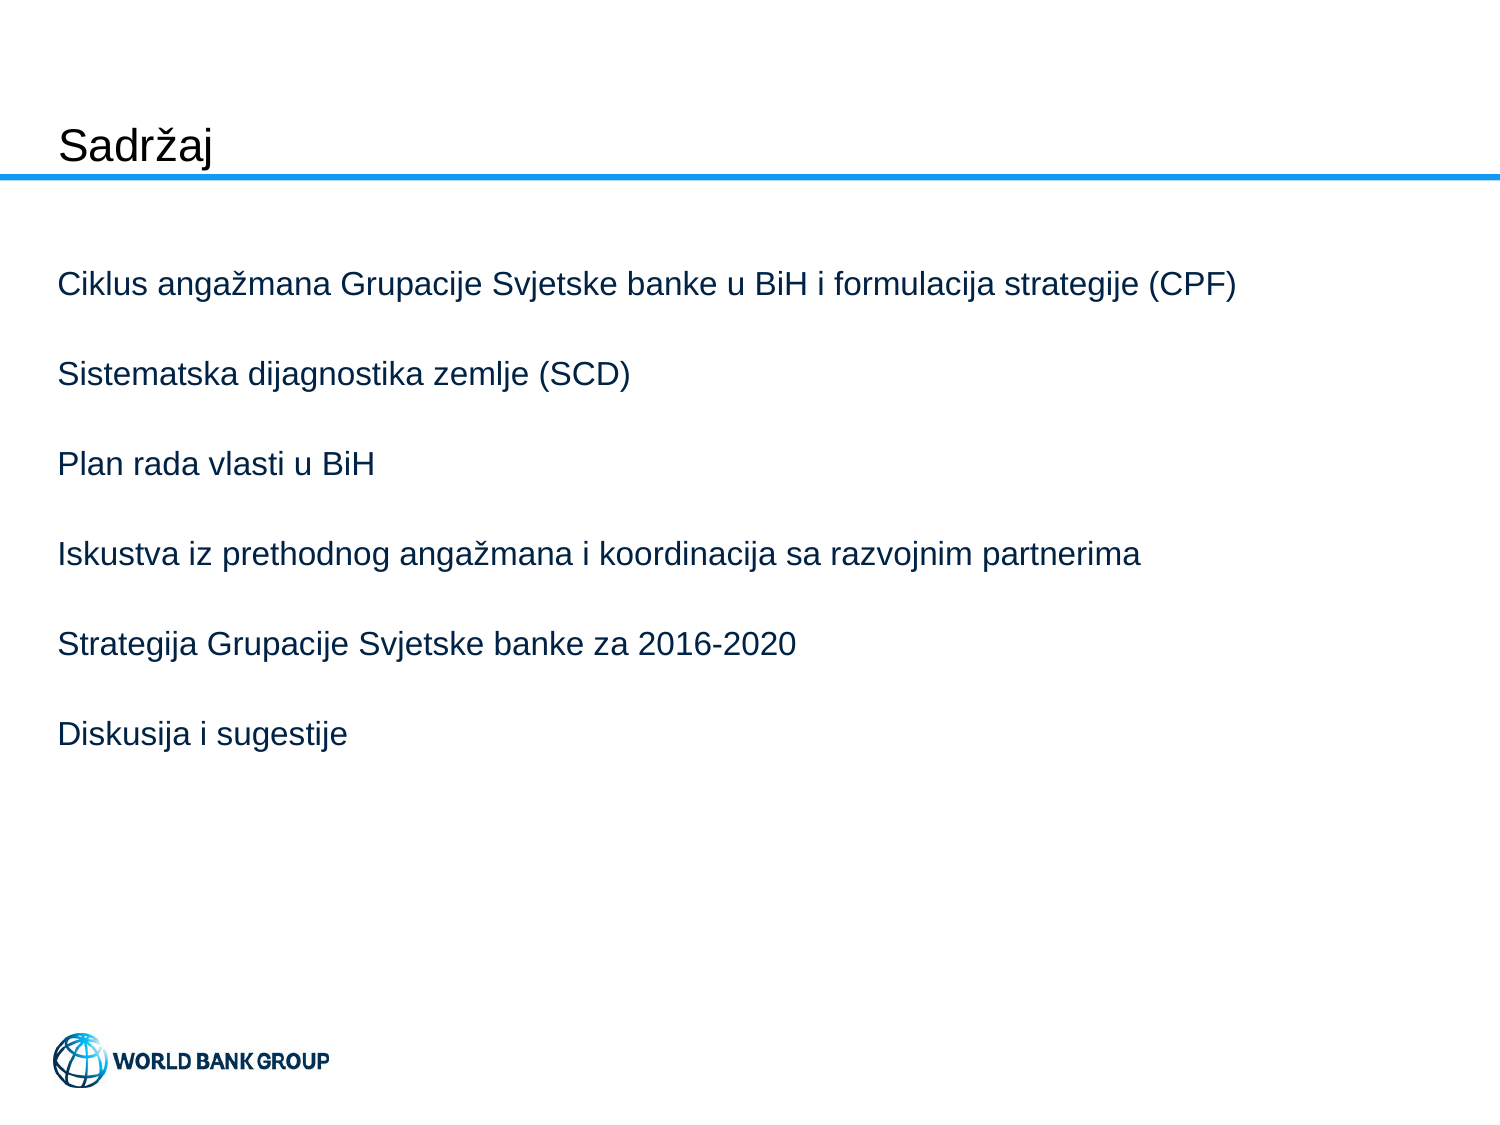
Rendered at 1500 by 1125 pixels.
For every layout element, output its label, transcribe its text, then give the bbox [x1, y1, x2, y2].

picture [53, 1033, 329, 1088]
title Sadržaj [58, 49, 1447, 174]
list Ciklus angažmana Grupacije Svjetske banke u BiH i formulacija strategije (CPF) Sistematska dijagnostika zemlje (SCD) Plan rada vlasti u BiH Iskustva iz prethodnog angažmana i koordinacija sa razvojnim partnerima Strategija Grupacije Svjetske banke za 2016-2020 Diskusija i sugestije [57, 262, 1448, 1020]
picture [77, 1045, 85, 1055]
picture [0, 174, 1500, 180]
picture [69, 1043, 79, 1050]
